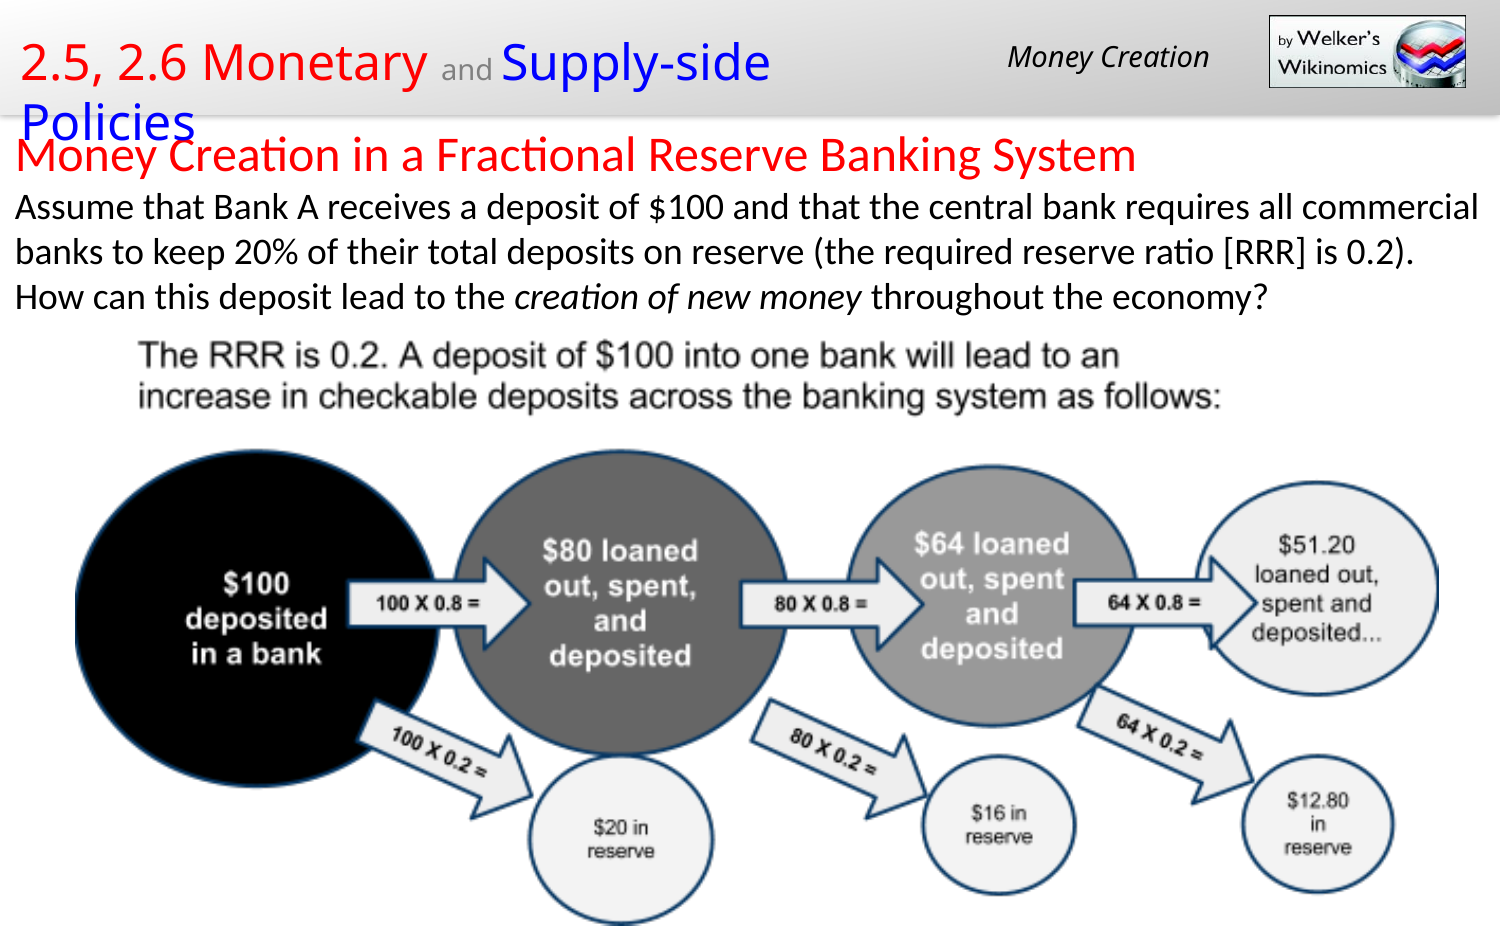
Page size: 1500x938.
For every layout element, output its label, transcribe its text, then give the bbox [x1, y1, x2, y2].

picture [74, 330, 1439, 926]
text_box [0, 0, 1500, 115]
text_box Money Creation in a Fractional Reserve Banking System Assume that Bank A receives a deposit of $100 and that the central bank requires all commercial banks to keep 20% of their total deposits on reserve (the required reserve ratio [RRR] is 0.2). How can this deposit lead to the creation of new money throughout the economy? [0, 123, 1500, 325]
